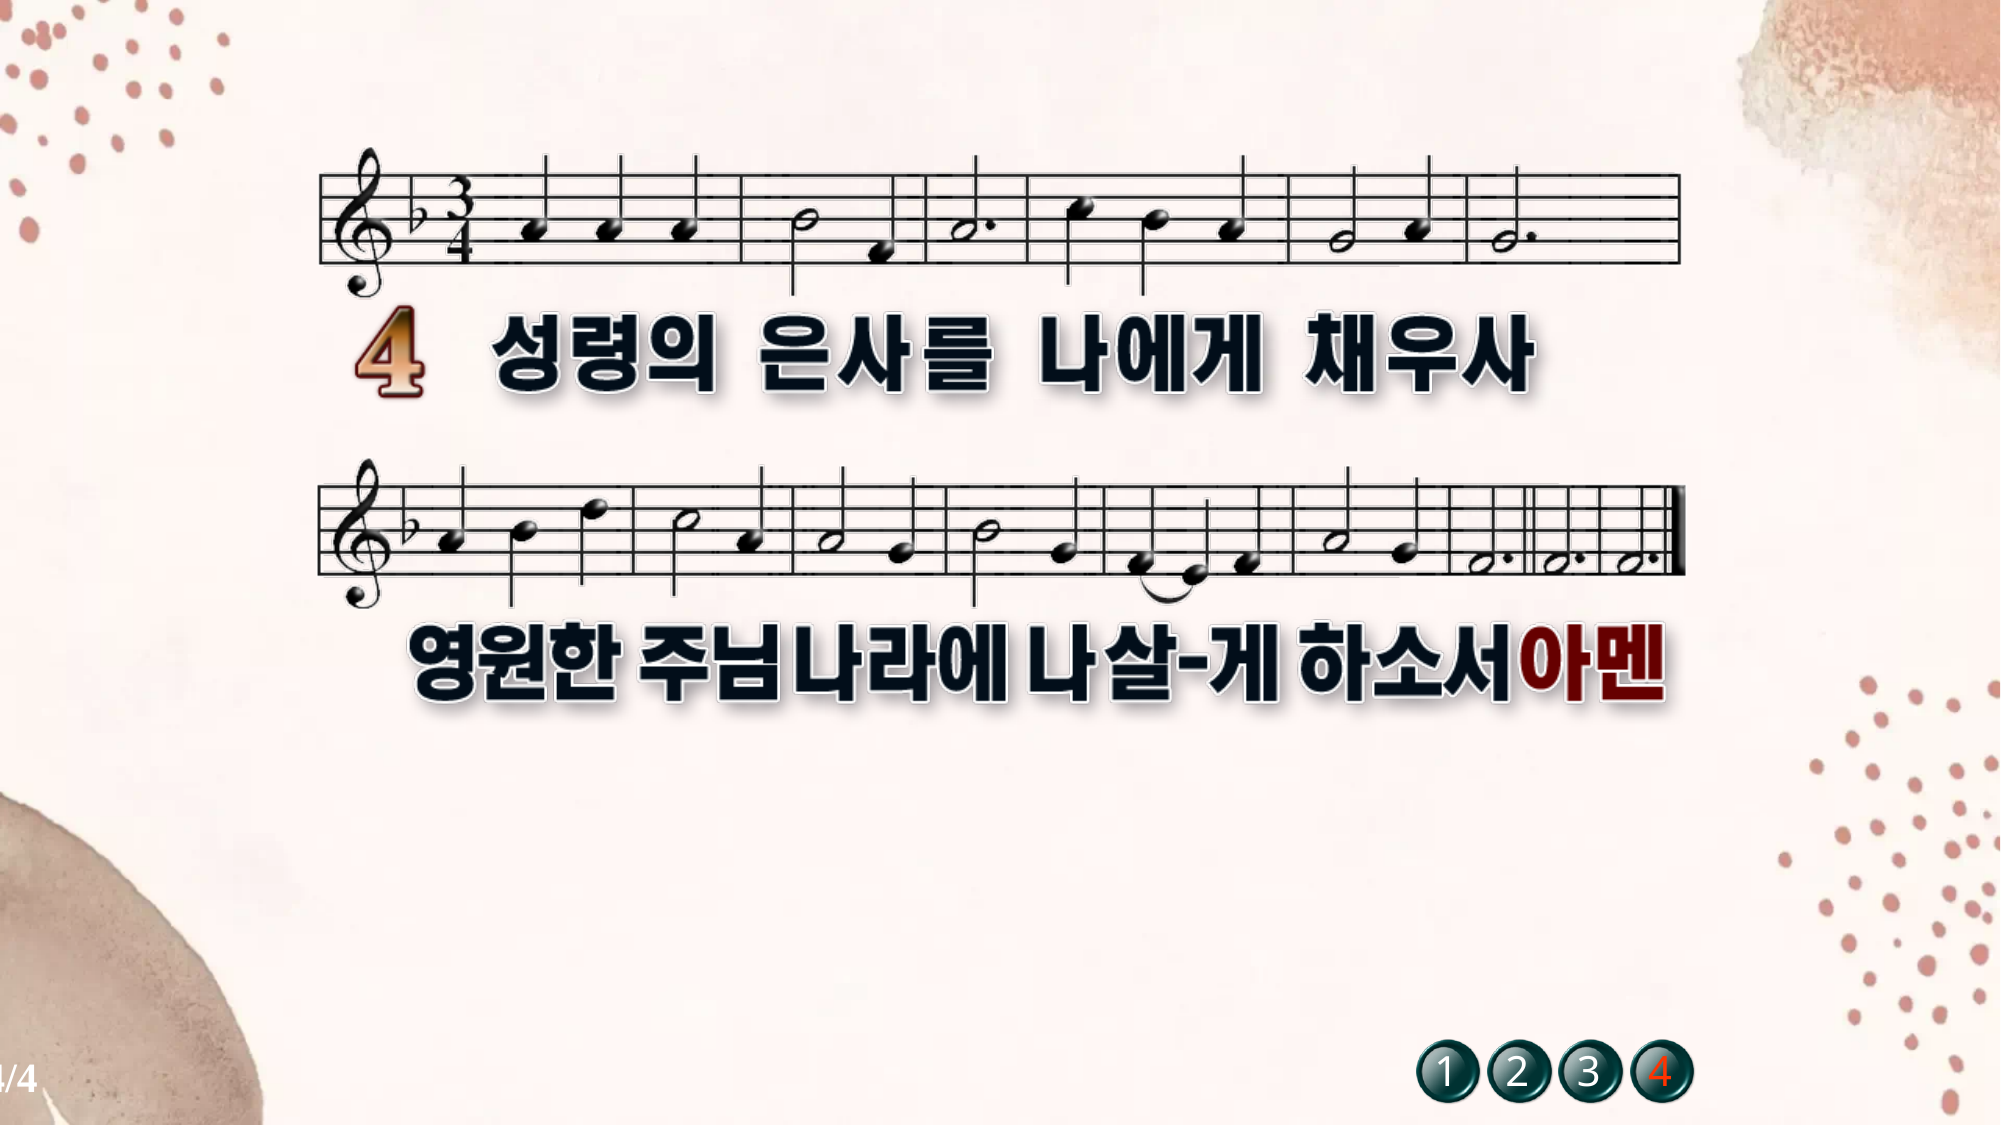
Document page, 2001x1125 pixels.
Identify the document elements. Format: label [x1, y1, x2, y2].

text_box [1484, 1035, 1555, 1106]
text_box [1555, 1035, 1626, 1106]
text_box [1627, 1035, 1697, 1106]
text_box [1413, 1035, 1484, 1106]
picture [0, 0, 2001, 1125]
